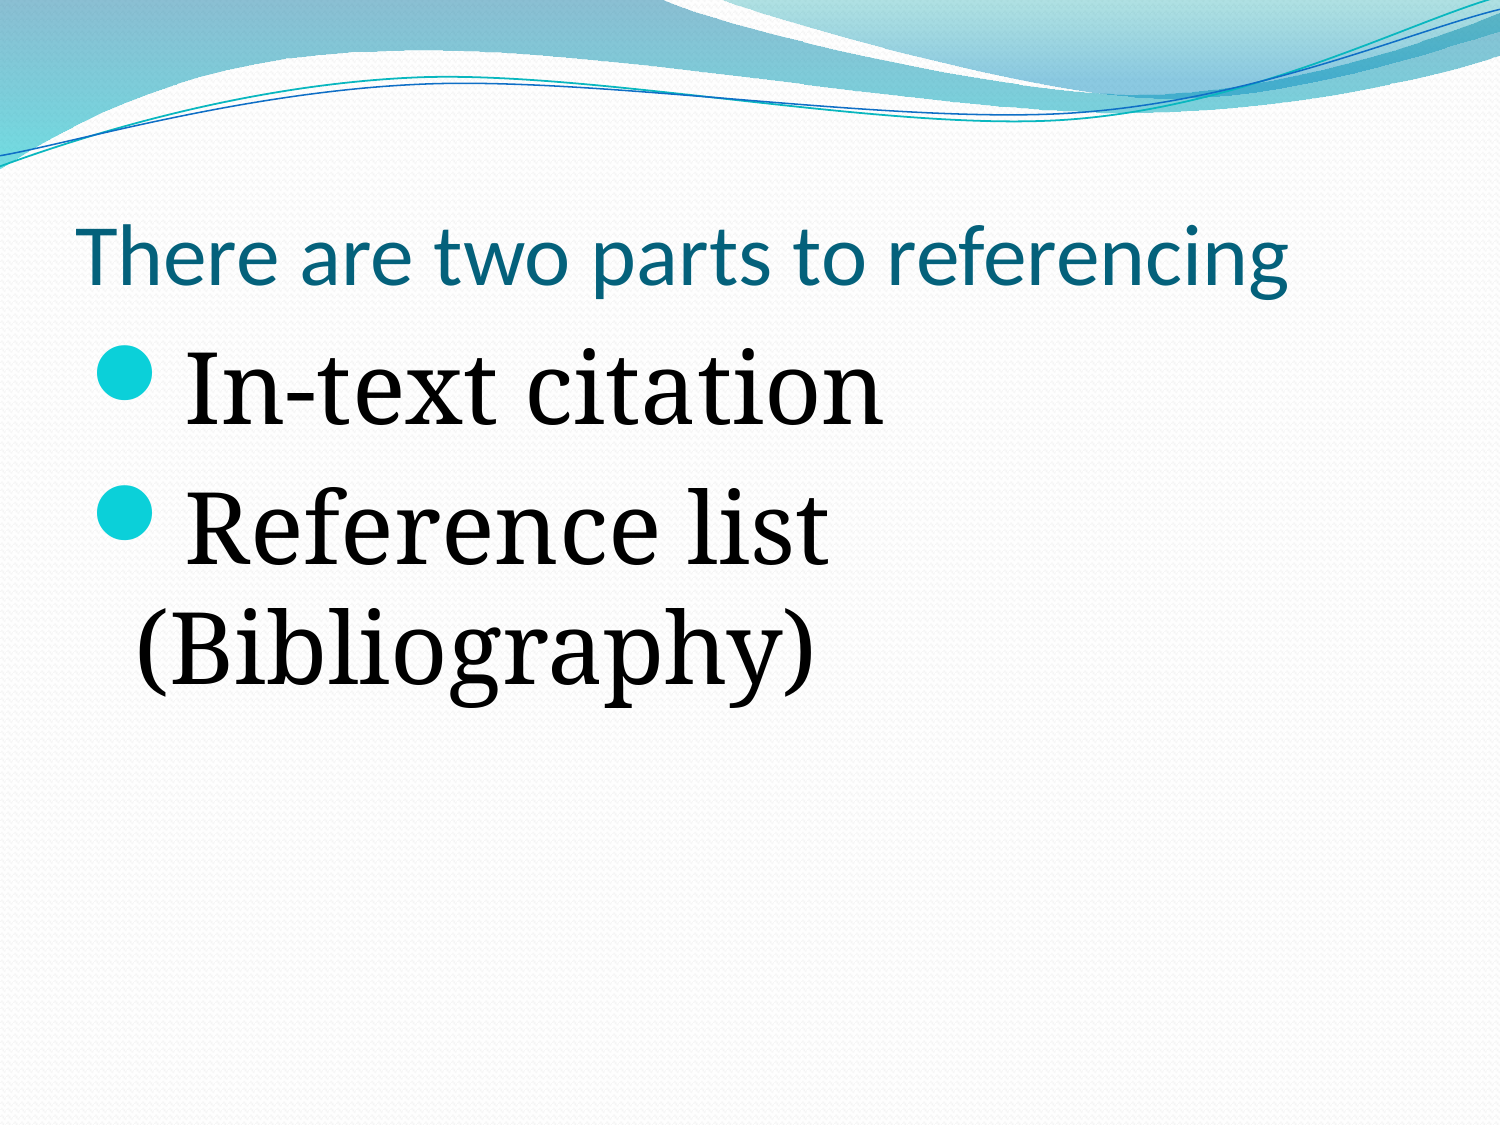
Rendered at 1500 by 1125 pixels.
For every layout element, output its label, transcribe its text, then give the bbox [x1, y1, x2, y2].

title There are two parts to referencing [75, 115, 1425, 303]
list In-text citation Reference list (Bibliography) [75, 317, 1425, 1038]
